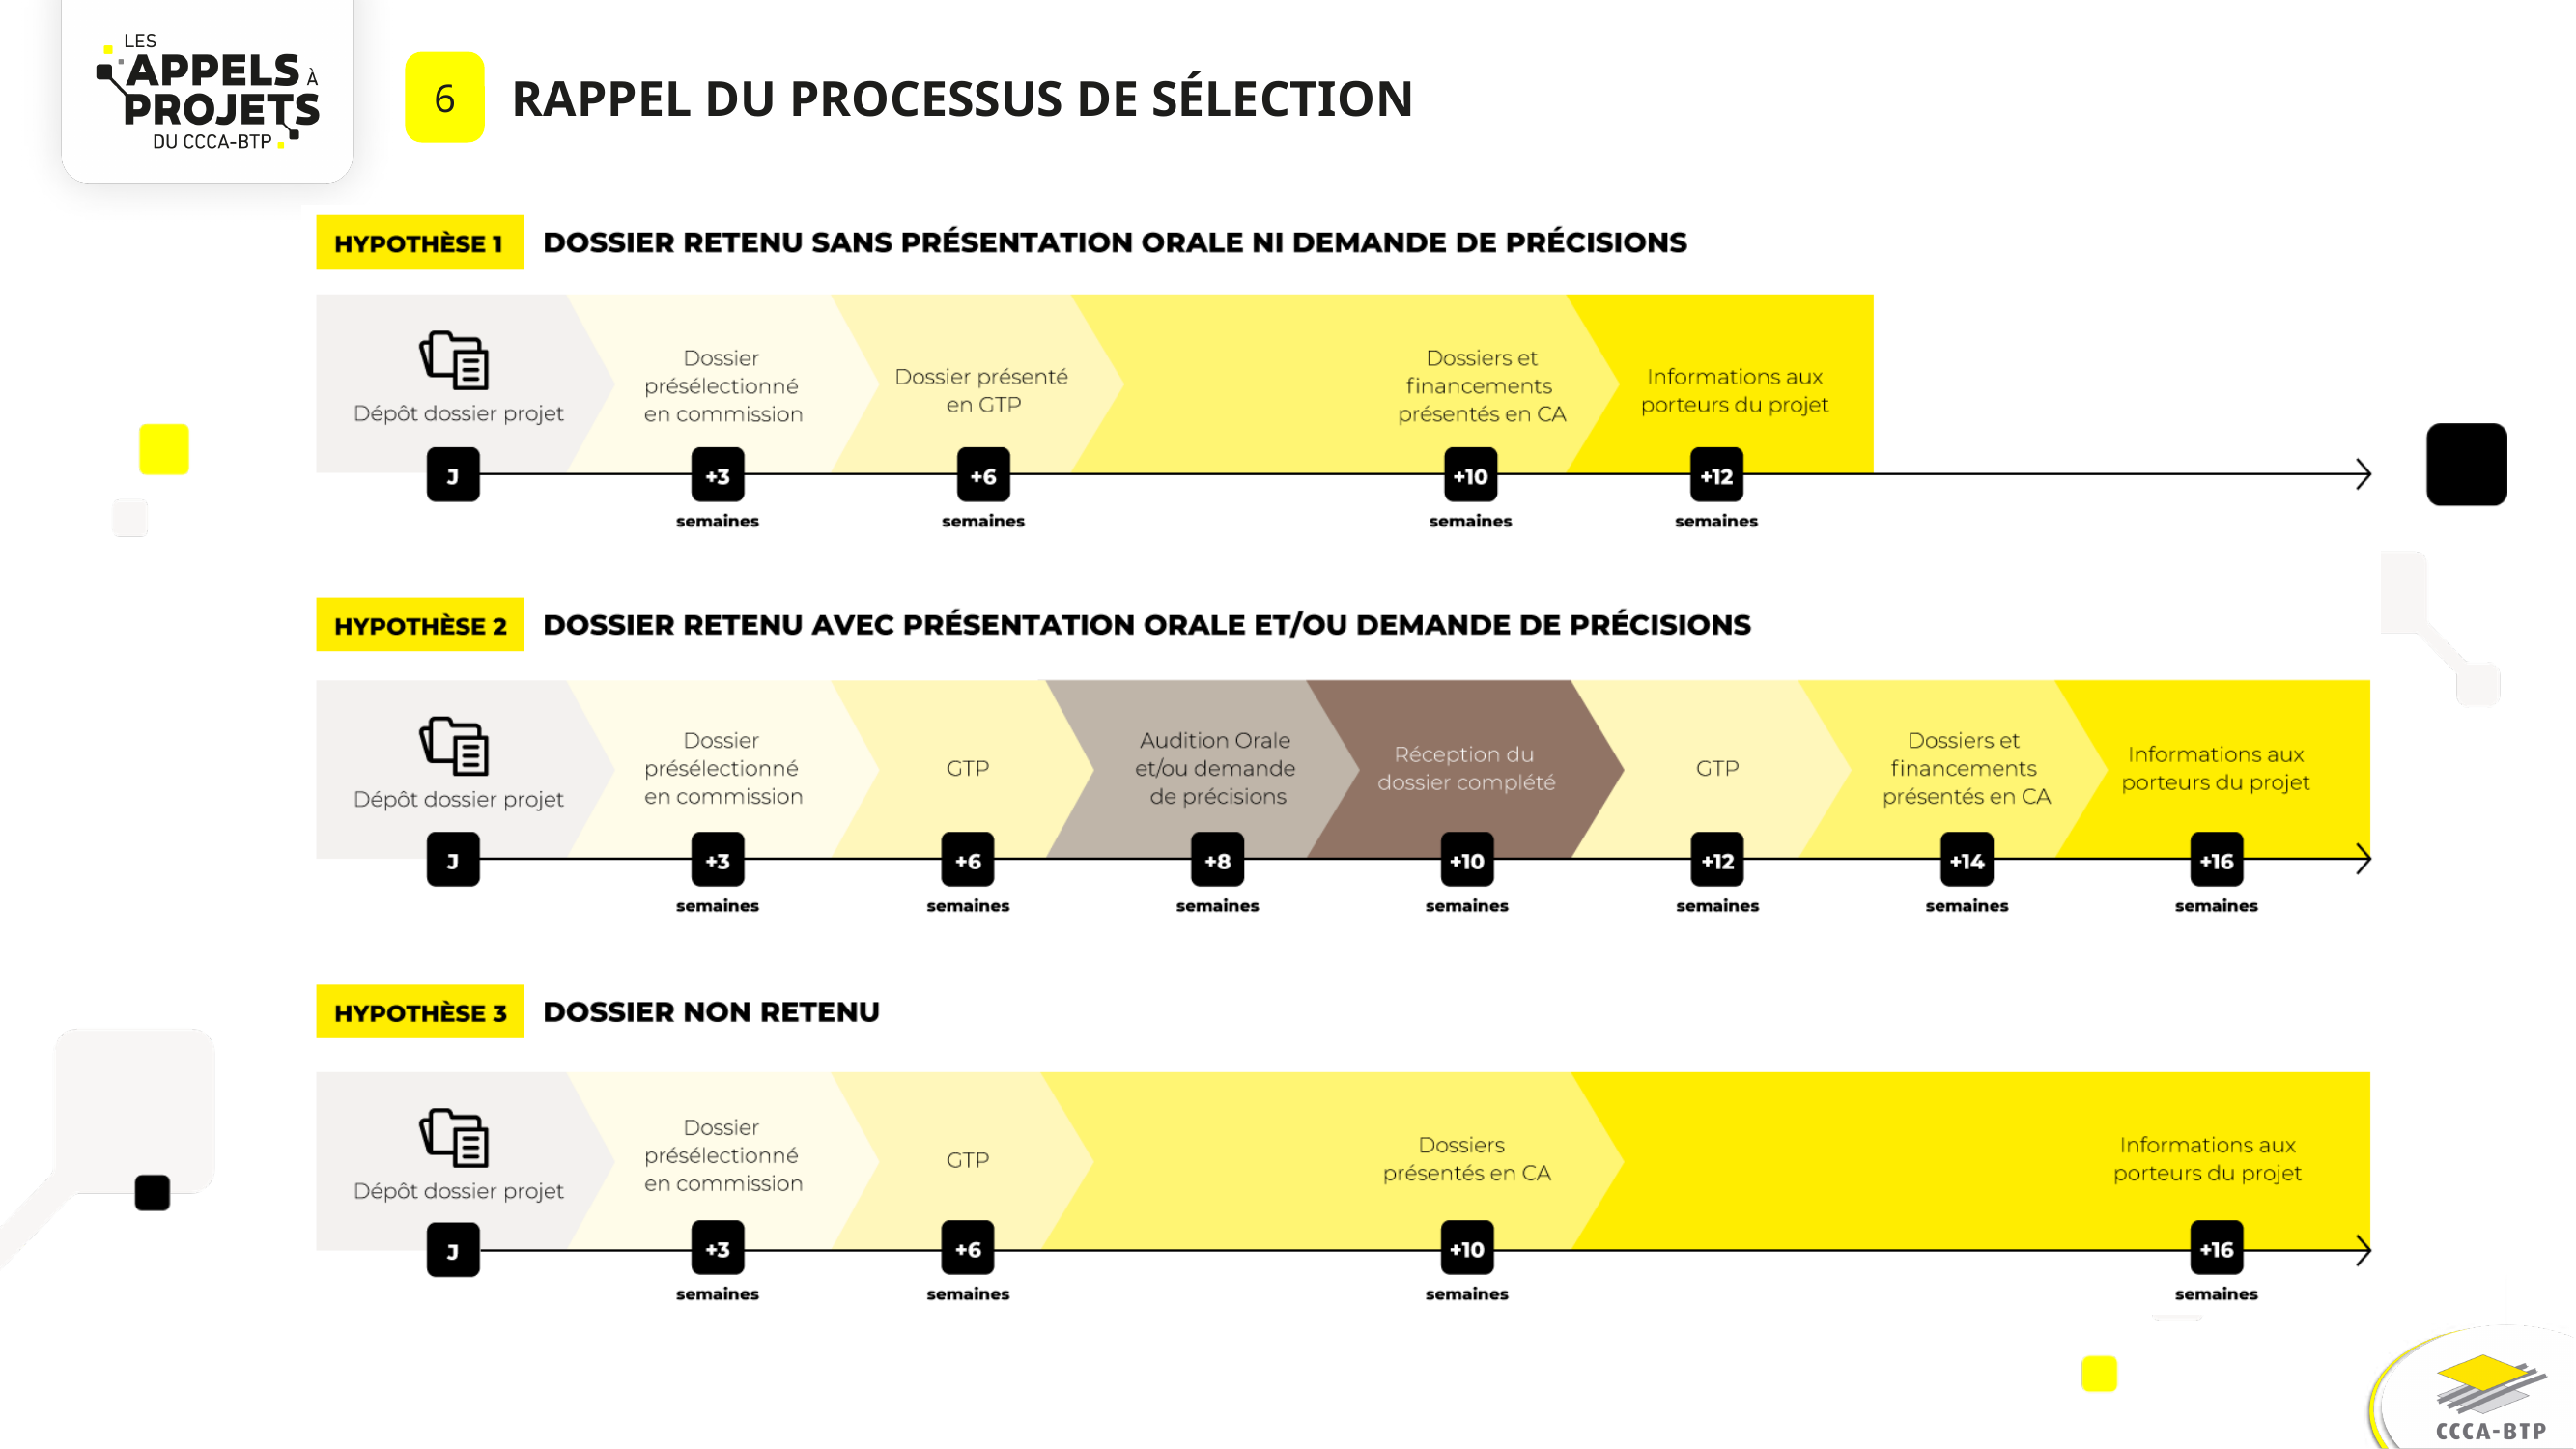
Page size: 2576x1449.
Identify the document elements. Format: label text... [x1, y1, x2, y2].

text_box RAPPEL DU PROCESSUS DE SÉLECTION [484, 51, 2459, 143]
picture [0, 0, 2574, 1449]
text_box 6 [404, 50, 486, 144]
